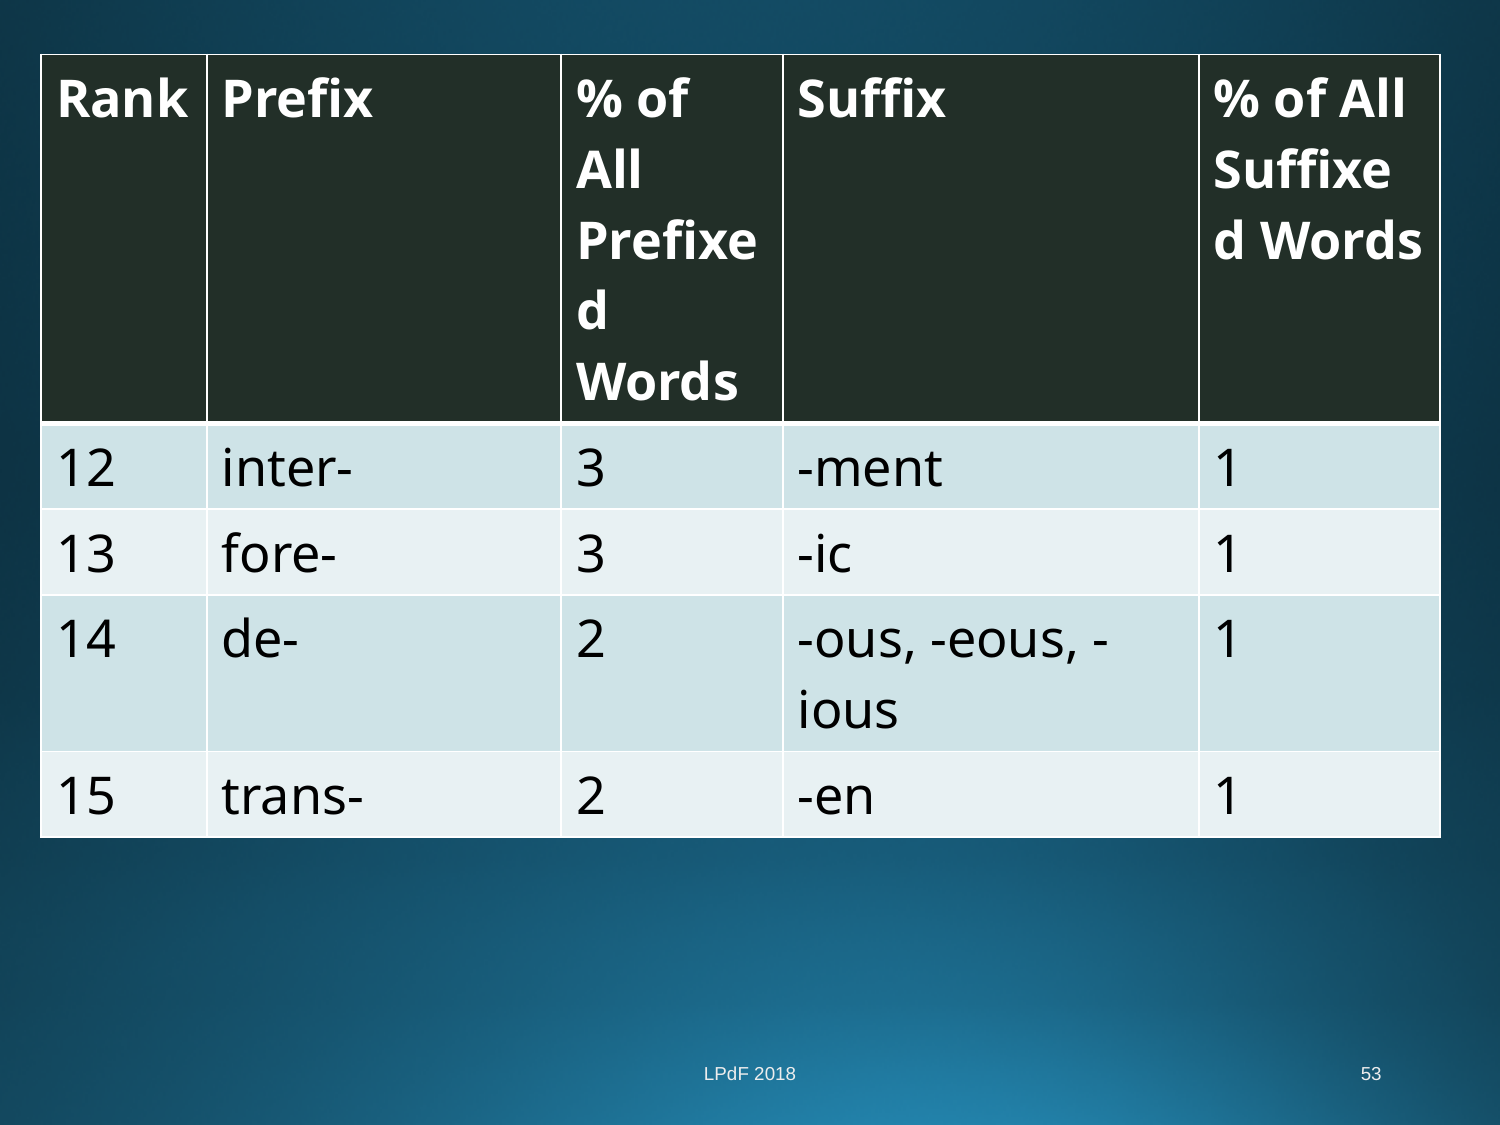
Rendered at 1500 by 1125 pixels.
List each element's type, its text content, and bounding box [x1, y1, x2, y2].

table_cell inter- [208, 426, 560, 508]
table_cell 12 [42, 426, 206, 508]
table_cell 1 [1200, 510, 1439, 594]
table_header % of All Suffixed Words [1200, 55, 1439, 421]
table_header Prefix [208, 55, 560, 421]
table_cell 14 [42, 596, 206, 751]
table_cell -ous, -eous, -ious [784, 596, 1198, 751]
table_header % of All Prefixed Words [562, 55, 782, 421]
table_cell 1 [1200, 752, 1439, 836]
slide_number 53 [1059, 1042, 1397, 1103]
table_cell trans- [208, 752, 560, 836]
table_cell 2 [562, 752, 782, 836]
table_header Suffix [784, 55, 1198, 421]
table_header Rank [42, 55, 206, 421]
table_cell 3 [562, 426, 782, 508]
table_cell -en [784, 752, 1198, 836]
table_cell 3 [562, 510, 782, 594]
picture [0, 0, 1500, 1125]
table_cell 13 [42, 510, 206, 594]
table_cell 2 [562, 596, 782, 751]
table_cell 1 [1200, 596, 1439, 751]
table_cell 1 [1200, 426, 1439, 508]
table_cell -ic [784, 510, 1198, 594]
table_cell 15 [42, 752, 206, 836]
table_cell de- [208, 596, 560, 751]
table_cell -ment [784, 426, 1198, 508]
footer LPdF 2018 [496, 1042, 1004, 1103]
table_cell fore- [208, 510, 560, 594]
